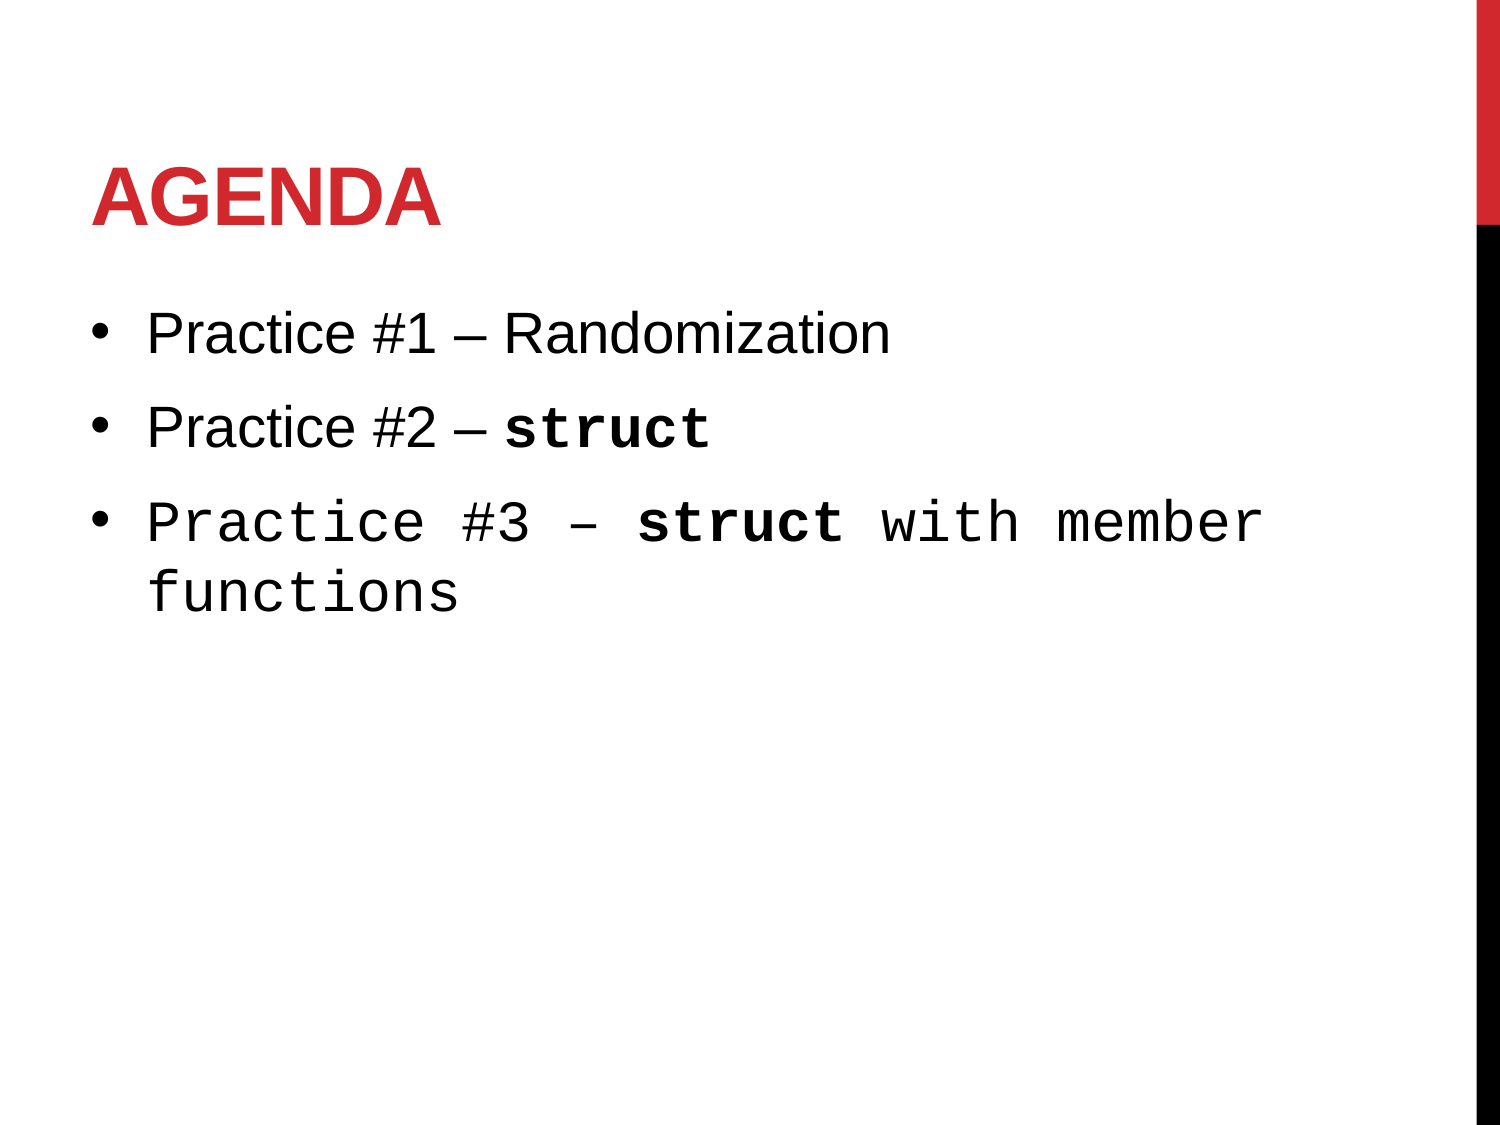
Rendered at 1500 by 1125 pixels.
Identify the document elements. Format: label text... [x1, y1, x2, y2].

title Agenda [75, 25, 1025, 250]
list Practice #1 – Randomization Practice #2 – struct Practice #3 – struct with member functions [75, 287, 1426, 1005]
